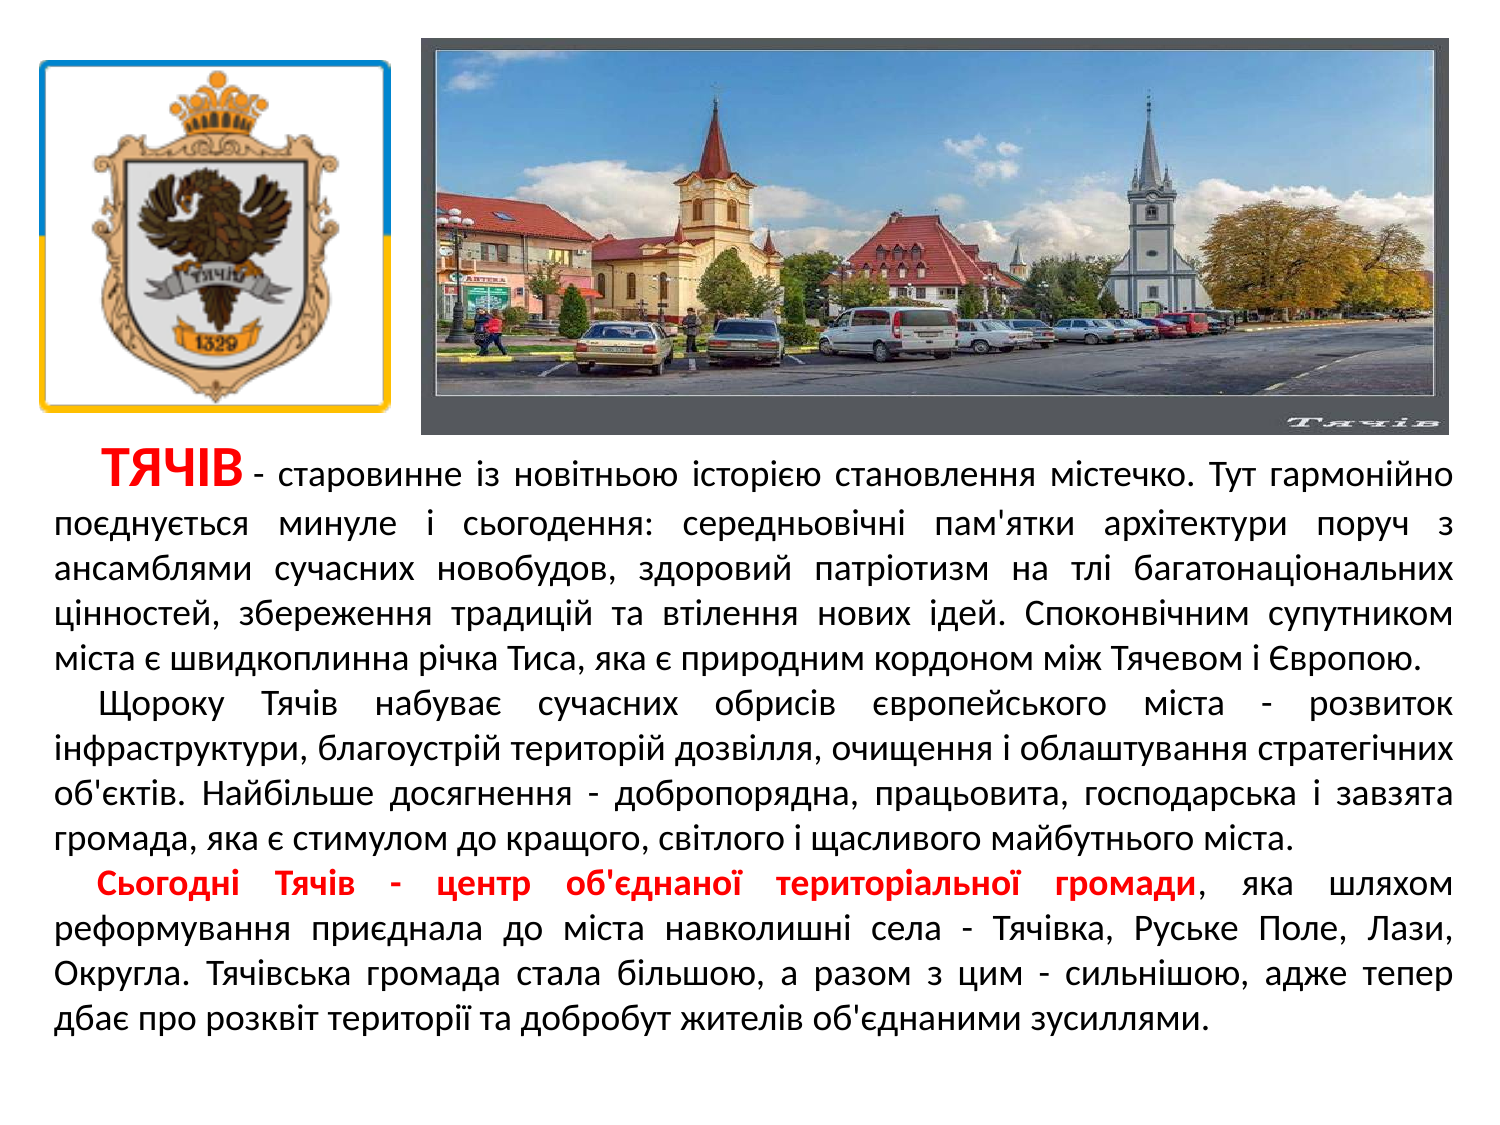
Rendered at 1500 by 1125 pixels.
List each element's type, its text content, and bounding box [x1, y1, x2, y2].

text_box ТЯЧІВ - старовинне із новітньою історією становлення містечко. Тут гармонійно поєднується минуле і сьогодення: середньовічні пам'ятки архітектури поруч з ансамблями сучасних новобудов, здоровий патріотизм на тлі багатонаціональних цінностей, збереження традицій та втілення нових ідей. Споконвічним супутником міста є швидкоплинна річка Тиса, яка є природним кордоном між Тячевом і Європою. Щороку Тячів набуває сучасних обрисів європейського міста - розвиток інфраструктури, благоустрій територій дозвілля, очищення і облаштування стратегічних об'єктів. Найбільше досягнення - добропорядна, працьовита, господарська і завзята громада, яка є стимулом до кращого, світлого і щасливого майбутнього міста. Сьогодні Тячів - центр об'єднаної територіальної громади, яка шляхом реформування приєднала до міста навколишні cела - Тячівка, Руське Поле, Лази, Округла. Тячівська громада стала більшою, а разом з цим - сильнішою, адже тепер дбає про розквіт території та добробут жителів об'єднаними зусиллями. [39, 420, 1469, 1046]
picture [421, 38, 1450, 436]
picture [38, 60, 47, 68]
picture [38, 60, 391, 413]
